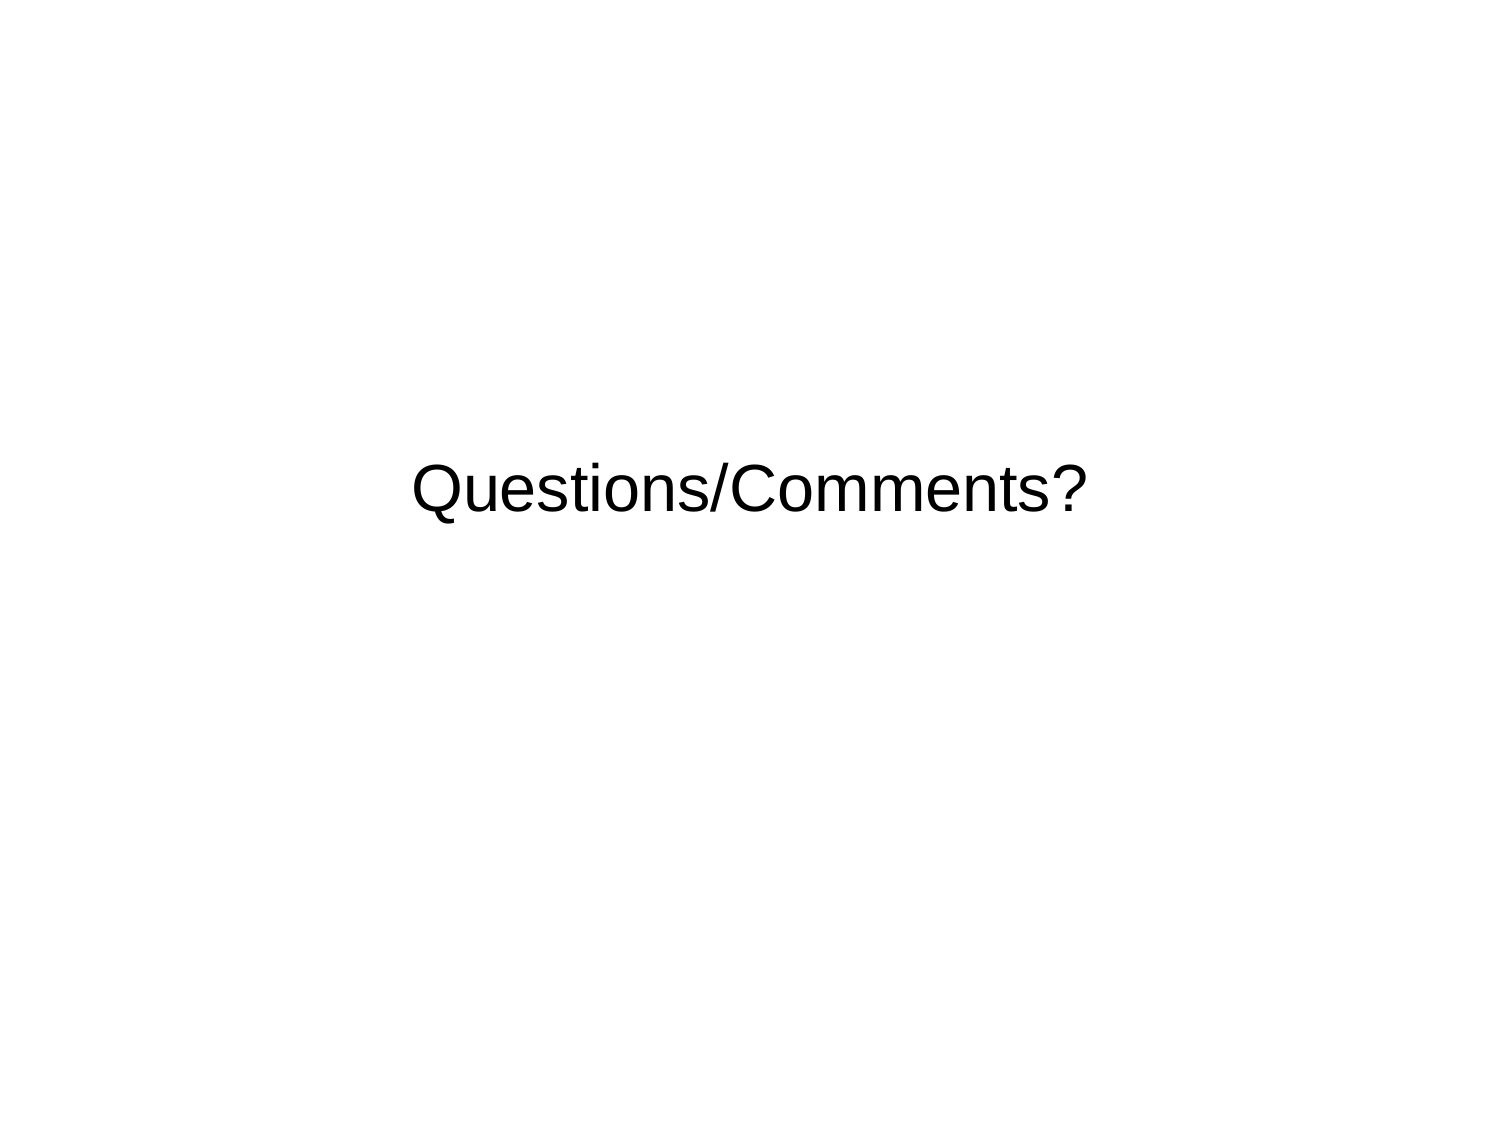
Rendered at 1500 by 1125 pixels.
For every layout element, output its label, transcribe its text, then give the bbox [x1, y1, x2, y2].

list Questions/Comments? [74, 262, 1426, 1006]
